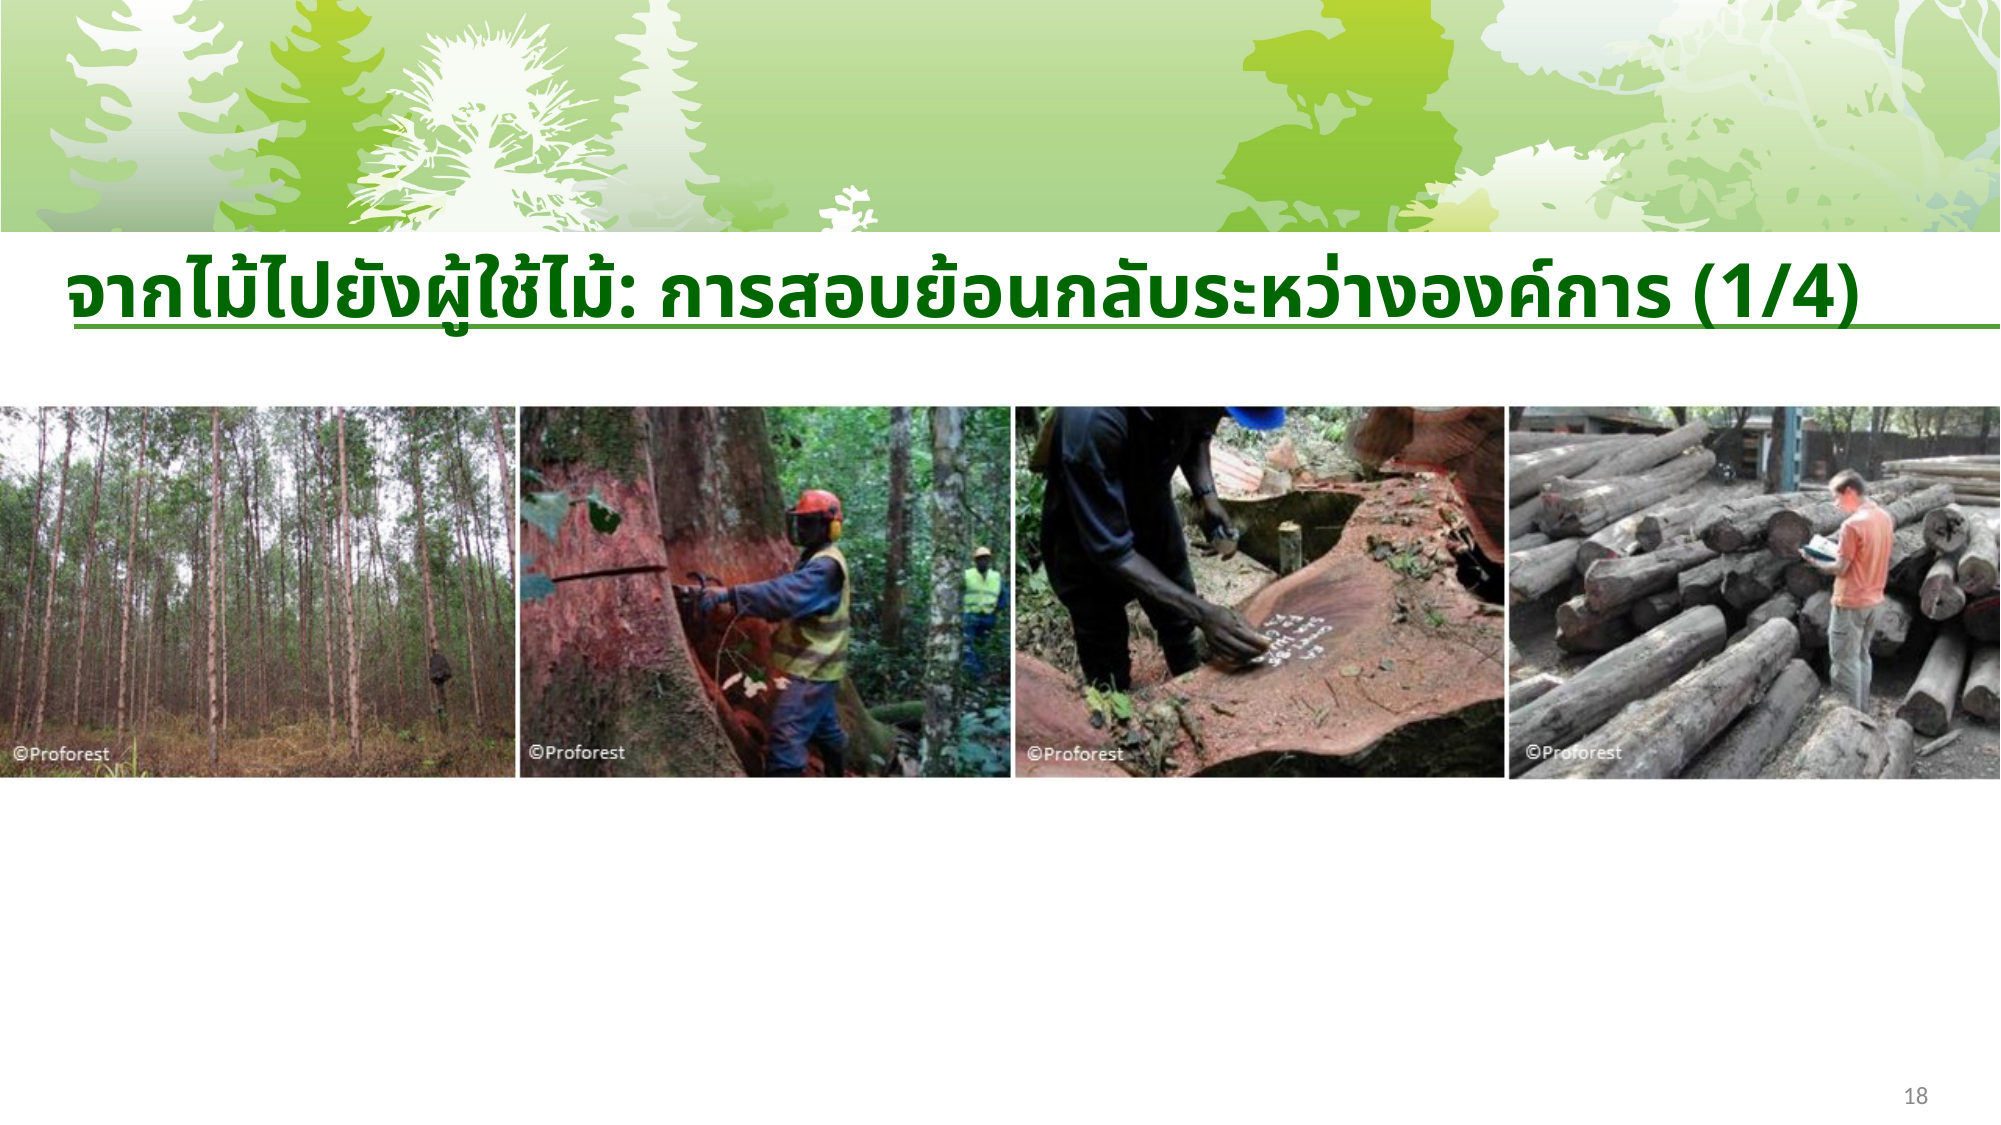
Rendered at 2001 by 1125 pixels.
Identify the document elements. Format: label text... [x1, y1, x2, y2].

picture [0, 402, 2000, 781]
title จากไม้ไปยังผู้ใช้ไม้: การสอบย้อนกลับระหว่างองค์การ (1/4) [50, 176, 1948, 402]
picture [0, 0, 2000, 232]
slide_number 18 [1493, 1065, 1944, 1125]
